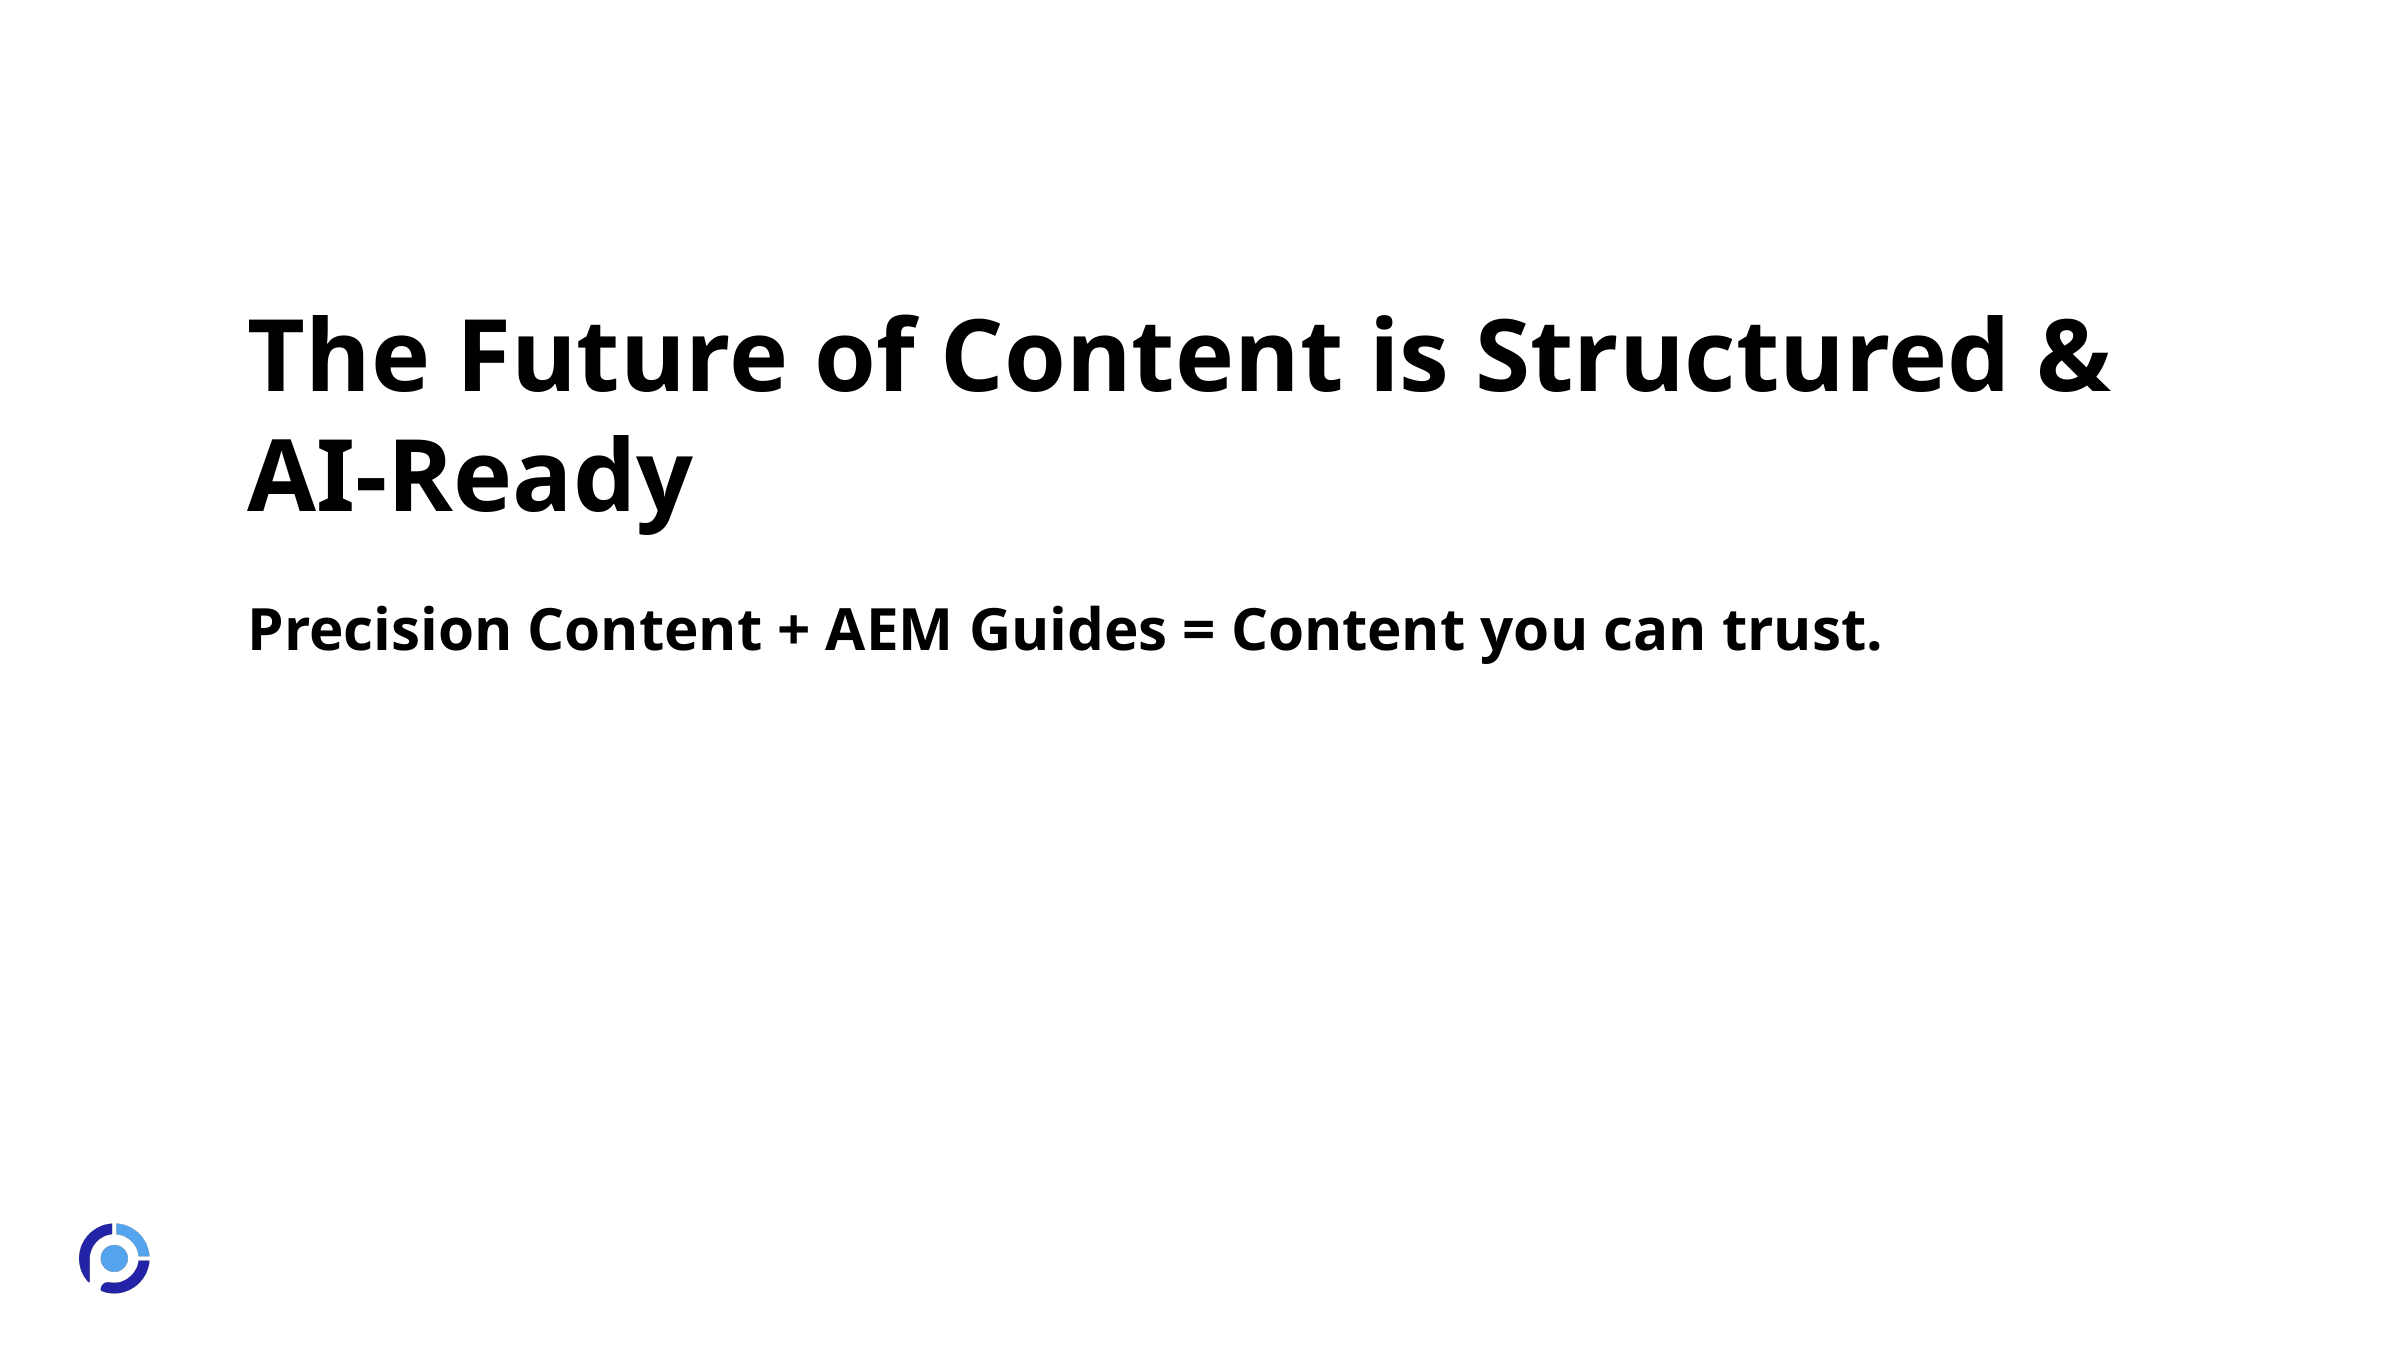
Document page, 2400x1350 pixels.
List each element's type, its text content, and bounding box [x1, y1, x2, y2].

picture [78, 1219, 155, 1299]
text_box The Future of Content is Structured & AI-Ready Precision Content + AEM Guides = Content you can trust. [232, 284, 2134, 670]
